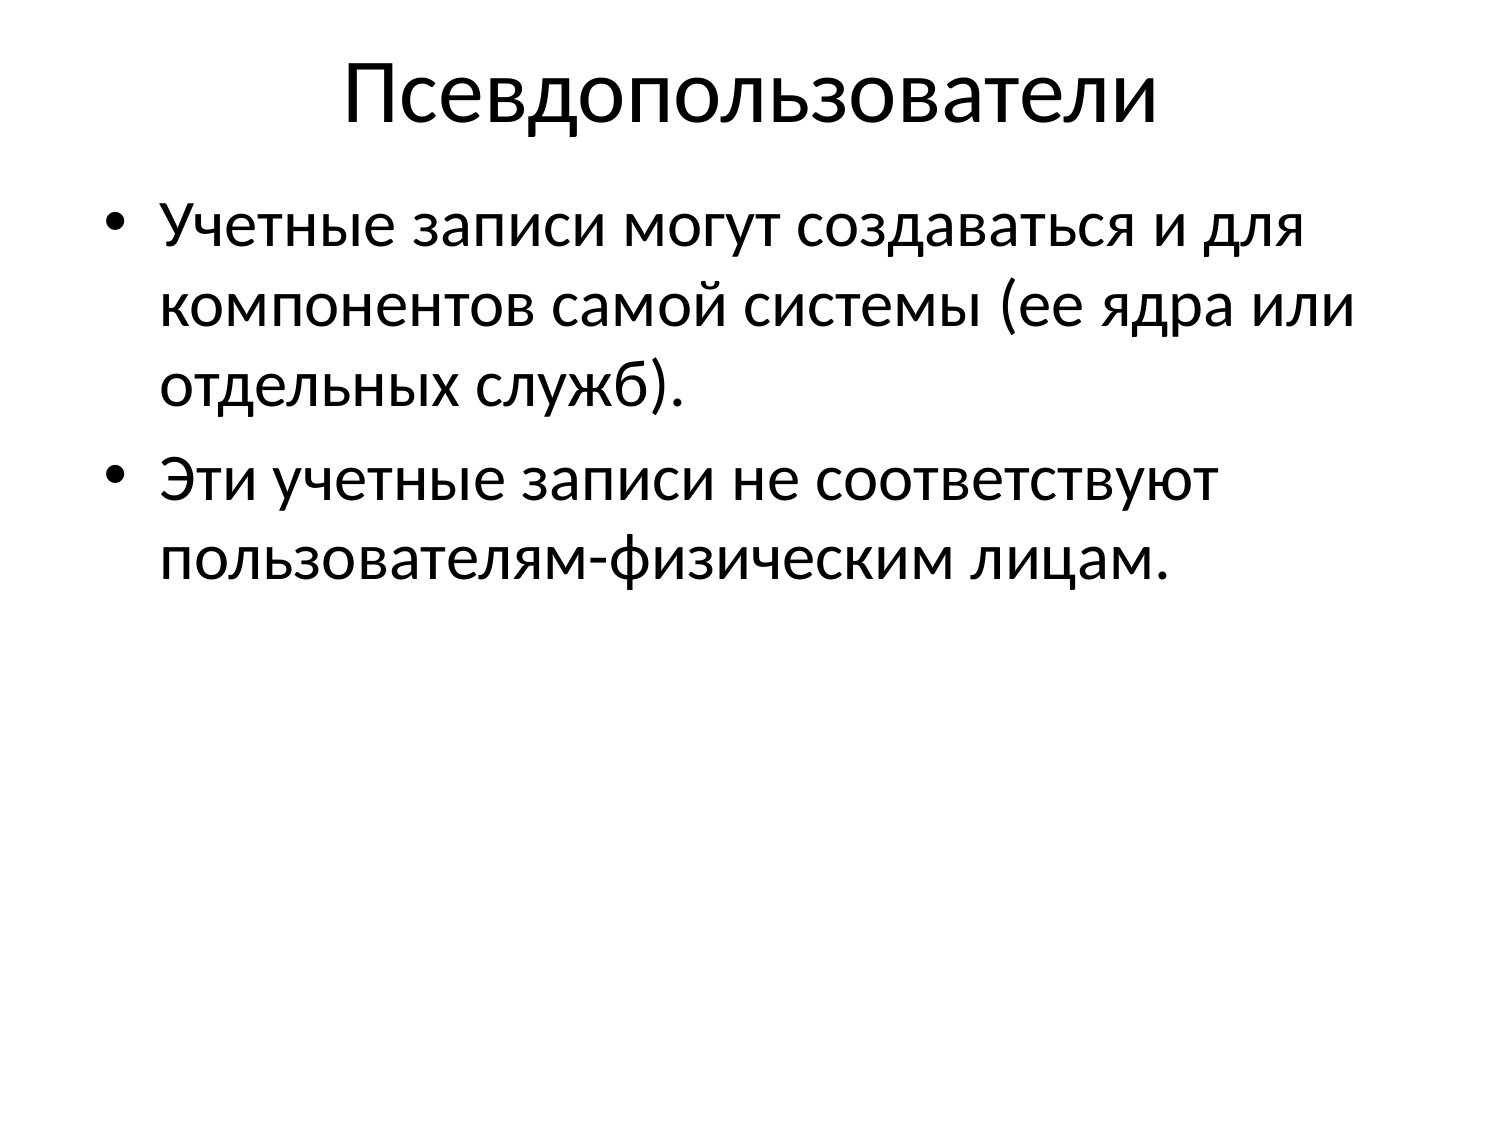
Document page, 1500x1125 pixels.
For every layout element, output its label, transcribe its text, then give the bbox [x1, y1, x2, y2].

list Учетные записи могут создаваться и для компонентов самой системы (ее ядра или отдельных служб). Эти учетные записи не соответствуют пользователям-физическим лицам. [88, 172, 1500, 1125]
title Псевдопользователи [76, 0, 1427, 173]
